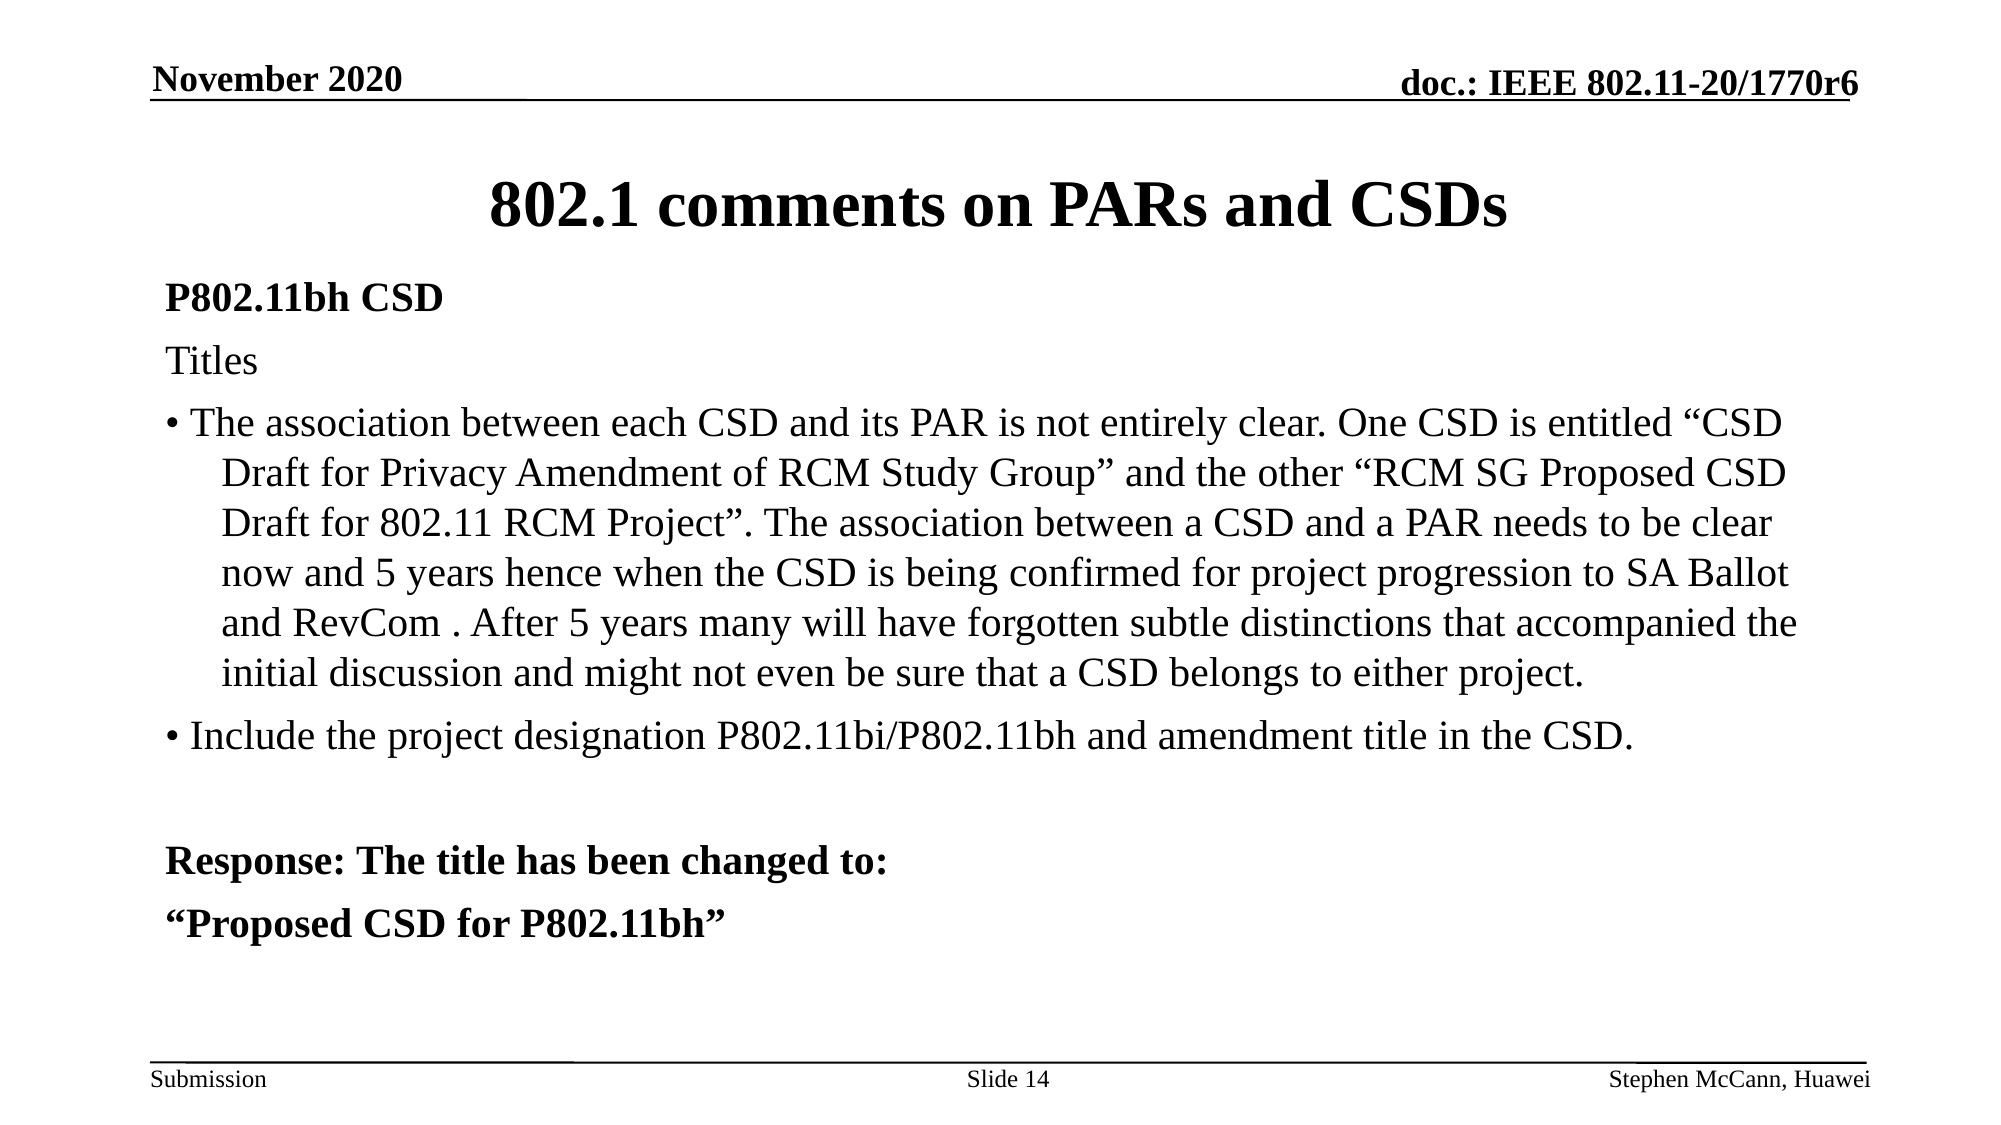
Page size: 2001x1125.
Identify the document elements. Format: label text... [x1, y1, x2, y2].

slide_number Slide 14 [950, 1061, 1067, 1123]
list P802.11bh CSD Titles • The association between each CSD and its PAR is not entirely clear. One CSD is entitled “CSD Draft for Privacy Amendment of RCM Study Group” and the other “RCM SG Proposed CSD Draft for 802.11 RCM Project”. The association between a CSD and a PAR needs to be clear now and 5 years hence when the CSD is being confirmed for project progression to SA Ballot and RevCom . After 5 years many will have forgotten subtle distinctions that accompanied the initial discussion and might not even be sure that a CSD belongs to either project. • Include the project designation P802.11bi/P802.11bh and amendment title in the CSD. Response: The title has been changed to: “Proposed CSD for P802.11bh” [149, 262, 1850, 1013]
title 802.1 comments on PARs and CSDs [149, 112, 1850, 262]
footer Stephen McCann, Huawei [1174, 1061, 1872, 1093]
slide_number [152, 54, 563, 100]
